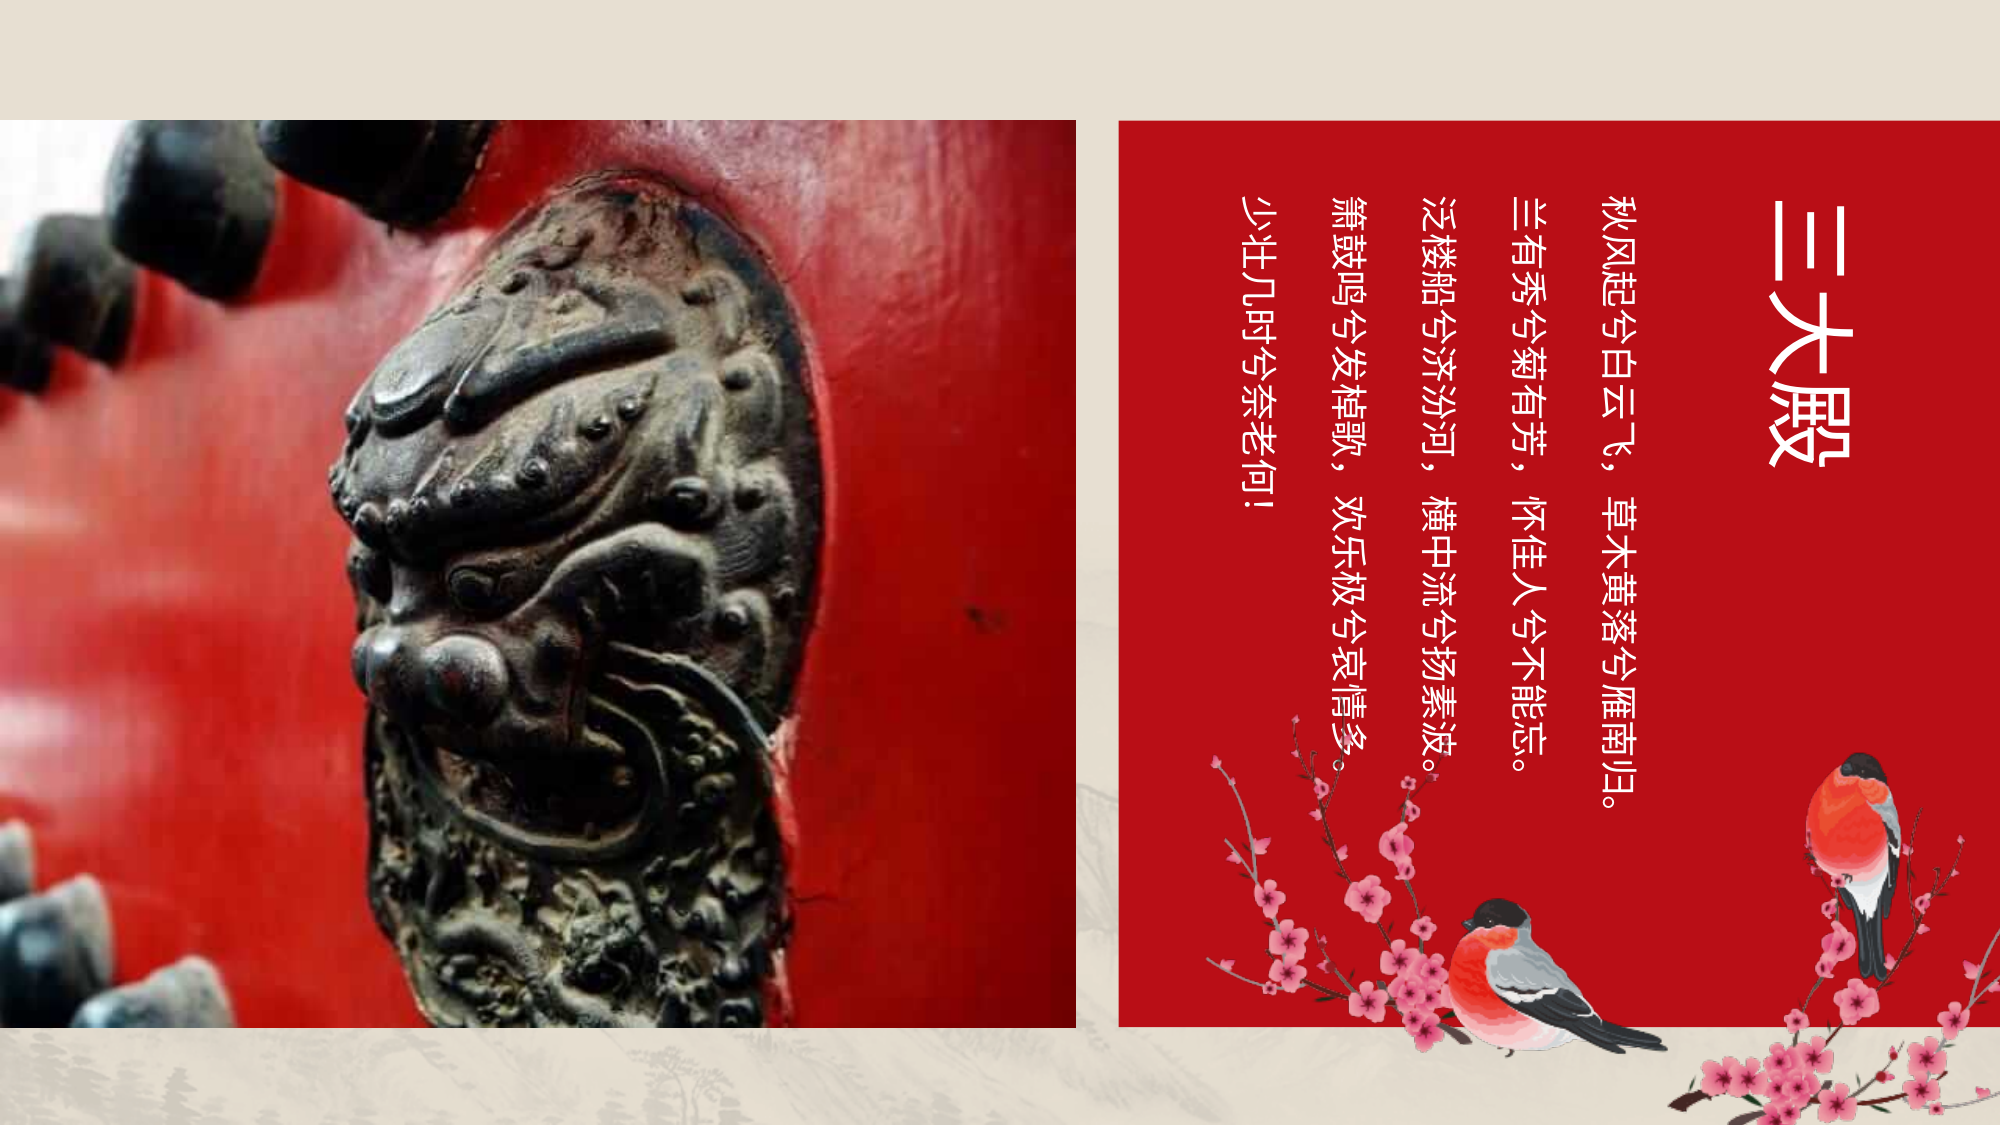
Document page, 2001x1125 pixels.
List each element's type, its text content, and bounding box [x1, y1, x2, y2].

text_box 三大殿 [1734, 180, 1876, 580]
text_box [1226, 120, 2000, 642]
picture [0, 0, 2000, 1125]
text_box 秋风起兮白云飞，草木黄落兮雁南归。 兰有秀兮菊有芳，怀佳人兮不能忘。 泛楼船兮济汾河，横中流兮扬素波。 箫鼓鸣兮发棹歌，欢乐极兮哀情多。 少壮几时兮奈老何！ [1226, 180, 1696, 642]
